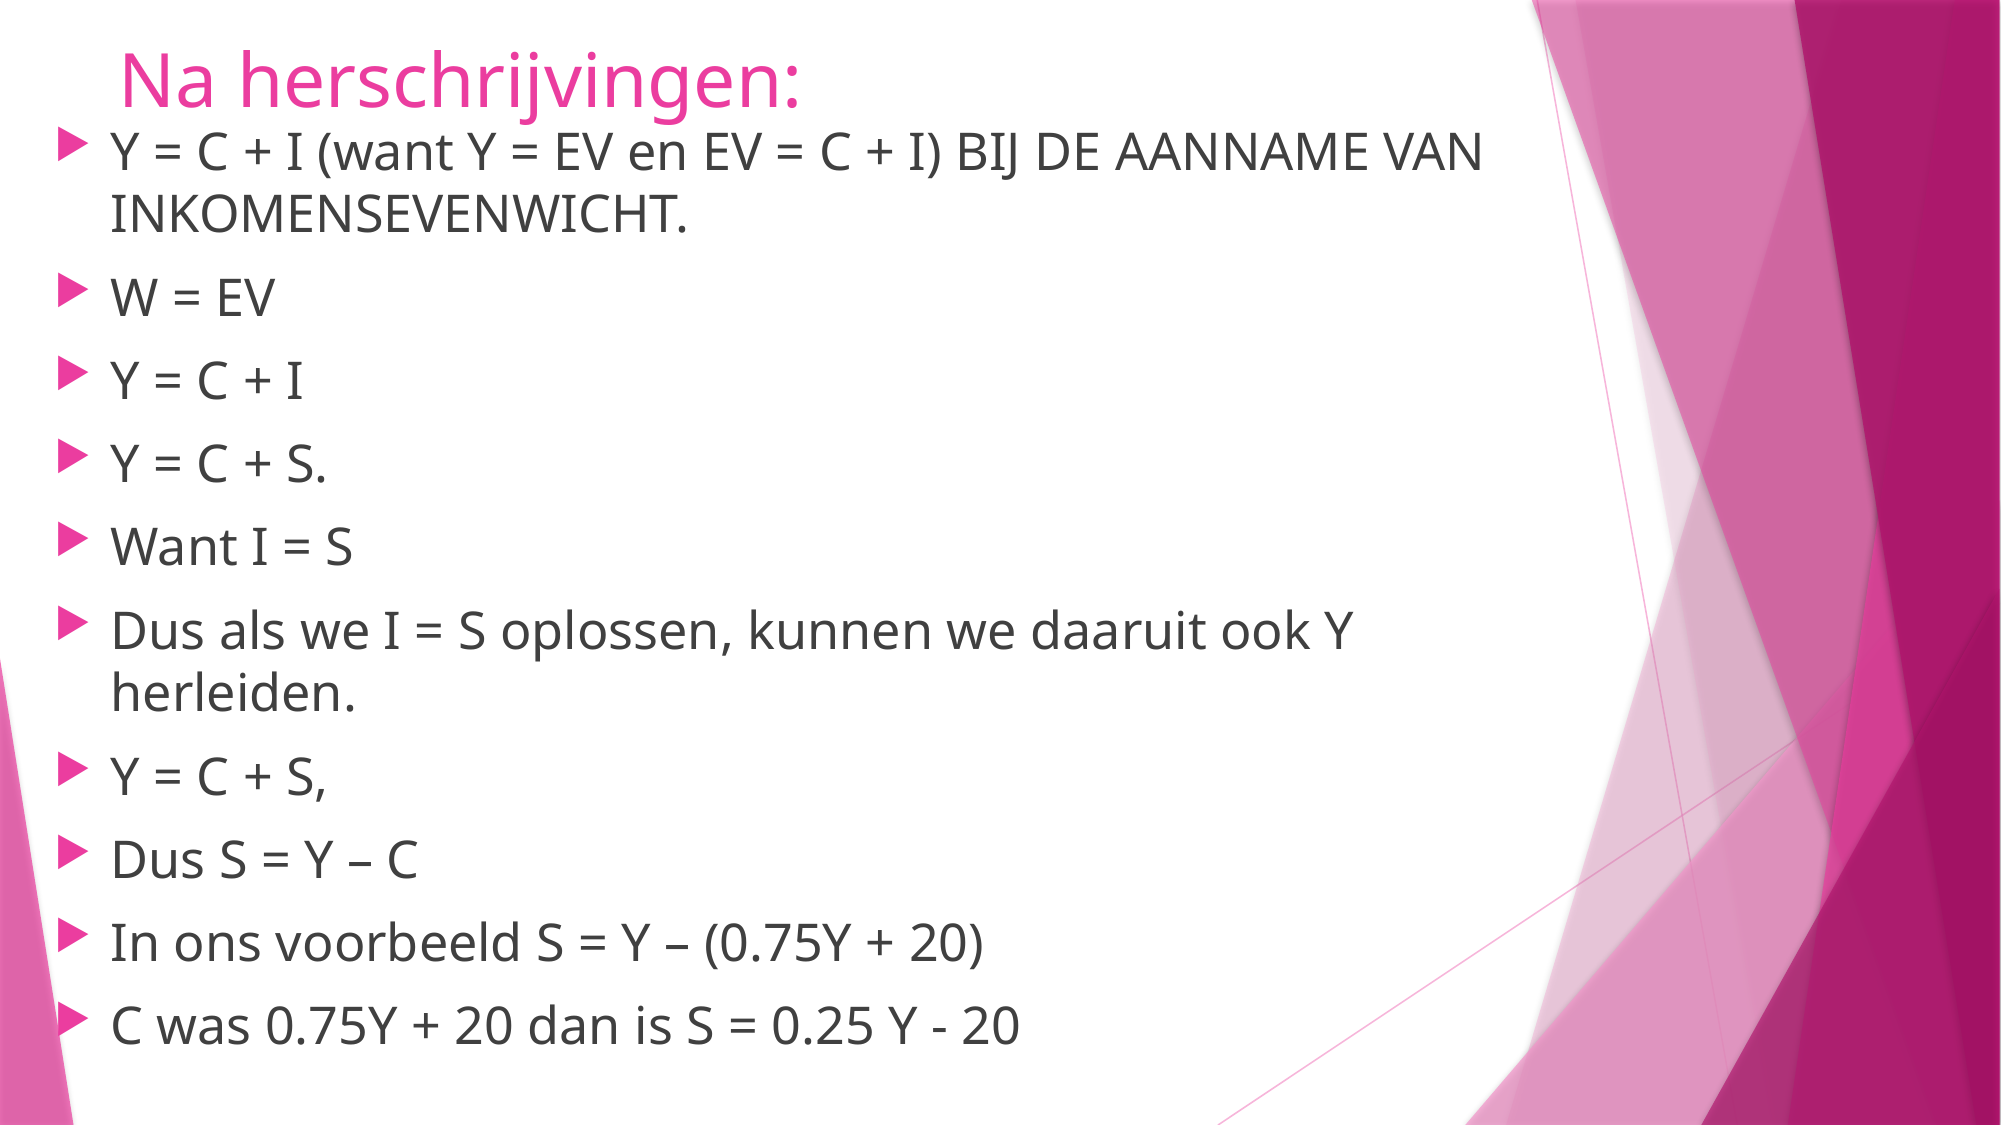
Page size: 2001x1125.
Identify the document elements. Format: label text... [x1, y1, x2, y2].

title Na herschrijvingen: [103, 24, 1514, 110]
list Y = C + I (want Y = EV en EV = C + I) BIJ DE AANNAME VAN INKOMENSEVENWICHT. W = EV Y = C + I Y = C + S. Want I = S Dus als we I = S oplossen, kunnen we daaruit ook Y herleiden. Y = C + S, Dus S = Y – C In ons voorbeeld S = Y – (0.75Y + 20) C was 0.75Y + 20 dan is S = 0.25 Y - 20 [39, 110, 1522, 992]
